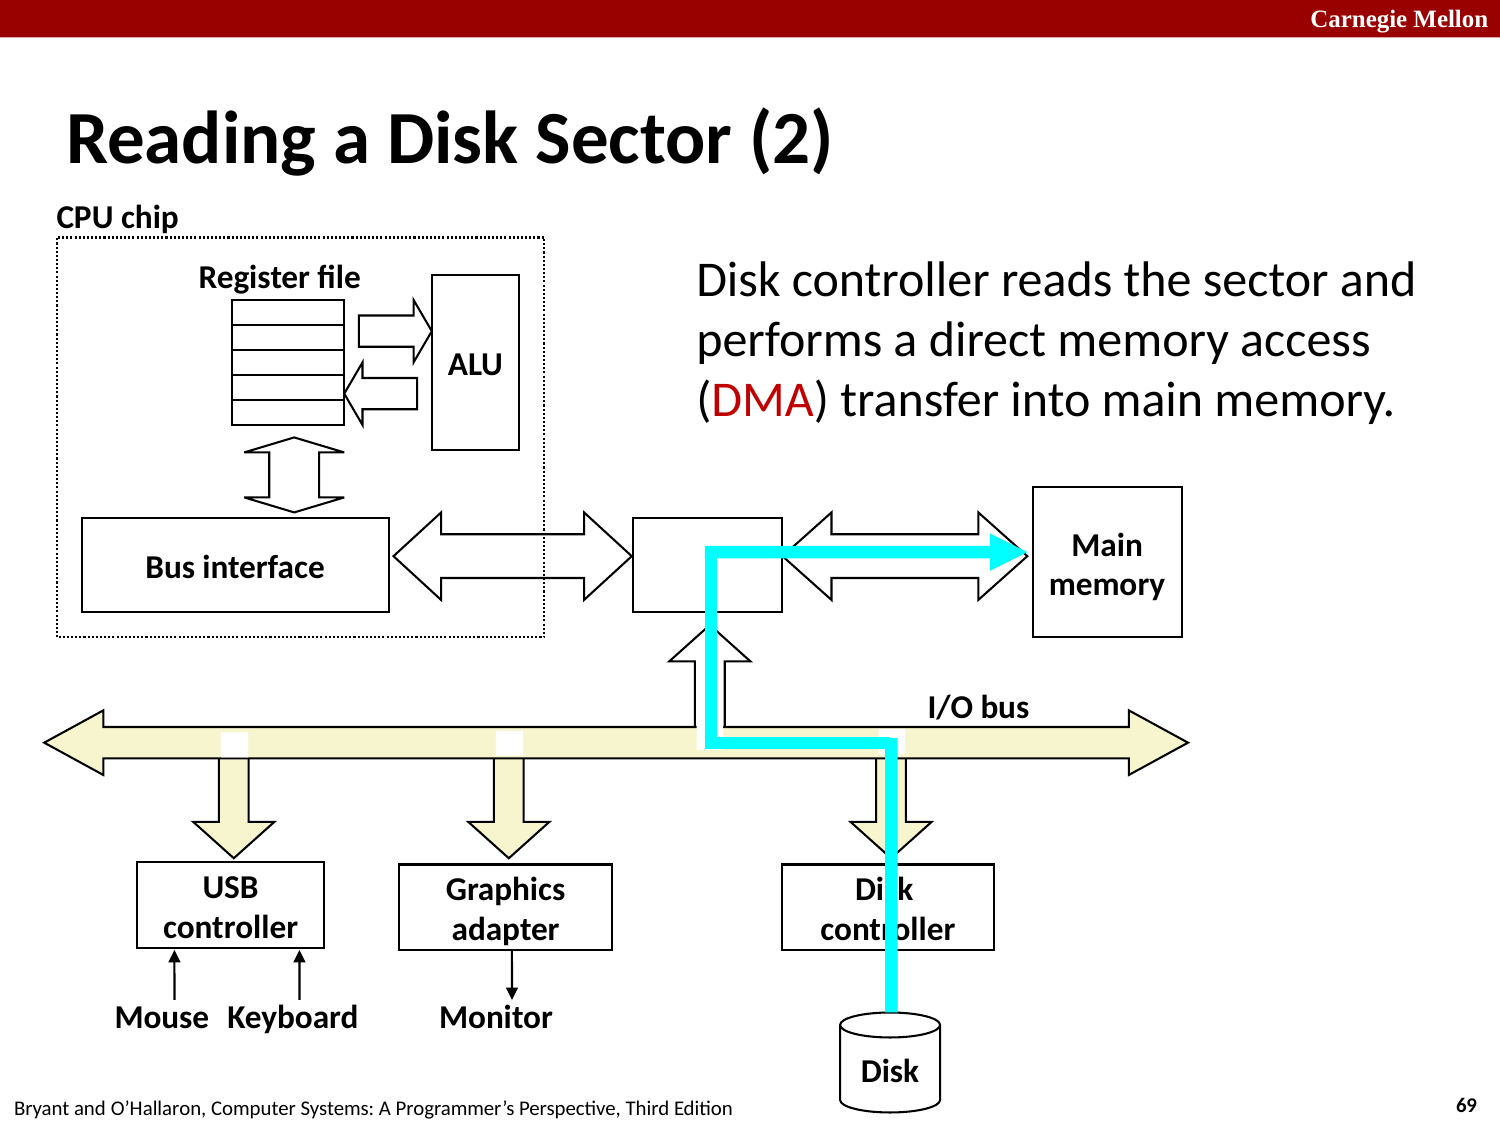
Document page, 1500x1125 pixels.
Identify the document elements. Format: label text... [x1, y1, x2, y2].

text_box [431, 274, 520, 451]
text_box Keyboard [219, 987, 367, 1043]
text_box [878, 729, 906, 755]
text_box [44, 710, 891, 775]
text_box [704, 545, 1028, 559]
text_box [782, 553, 1028, 600]
text_box [468, 759, 550, 859]
text_box [850, 759, 891, 859]
text_box [293, 951, 306, 987]
text_box [545, 512, 632, 600]
text_box [168, 951, 181, 987]
text_box [892, 759, 932, 858]
text_box [712, 626, 751, 726]
text_box [220, 732, 249, 758]
text_box CPU chip [49, 187, 187, 243]
text_box [56, 237, 545, 638]
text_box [839, 1012, 941, 1113]
text_box [669, 624, 711, 726]
text_box [724, 710, 1189, 775]
title Reading a Disk Sector (2) [58, 70, 1305, 197]
text_box Monitor [431, 987, 561, 1043]
text_box I/O bus [920, 677, 1038, 732]
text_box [781, 861, 995, 954]
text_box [399, 861, 613, 954]
slide_number 69 [1448, 1084, 1488, 1123]
text_box [788, 512, 1015, 552]
text_box [696, 725, 724, 750]
text_box Disk controller reads the sector and performs a direct memory access (DMA) transfer into main memory. [688, 238, 1429, 434]
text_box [1032, 487, 1183, 638]
text_box [495, 730, 524, 756]
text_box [136, 859, 325, 951]
text_box [632, 517, 782, 613]
text_box [193, 759, 275, 859]
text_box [81, 517, 390, 613]
text_box Mouse [106, 987, 217, 1043]
